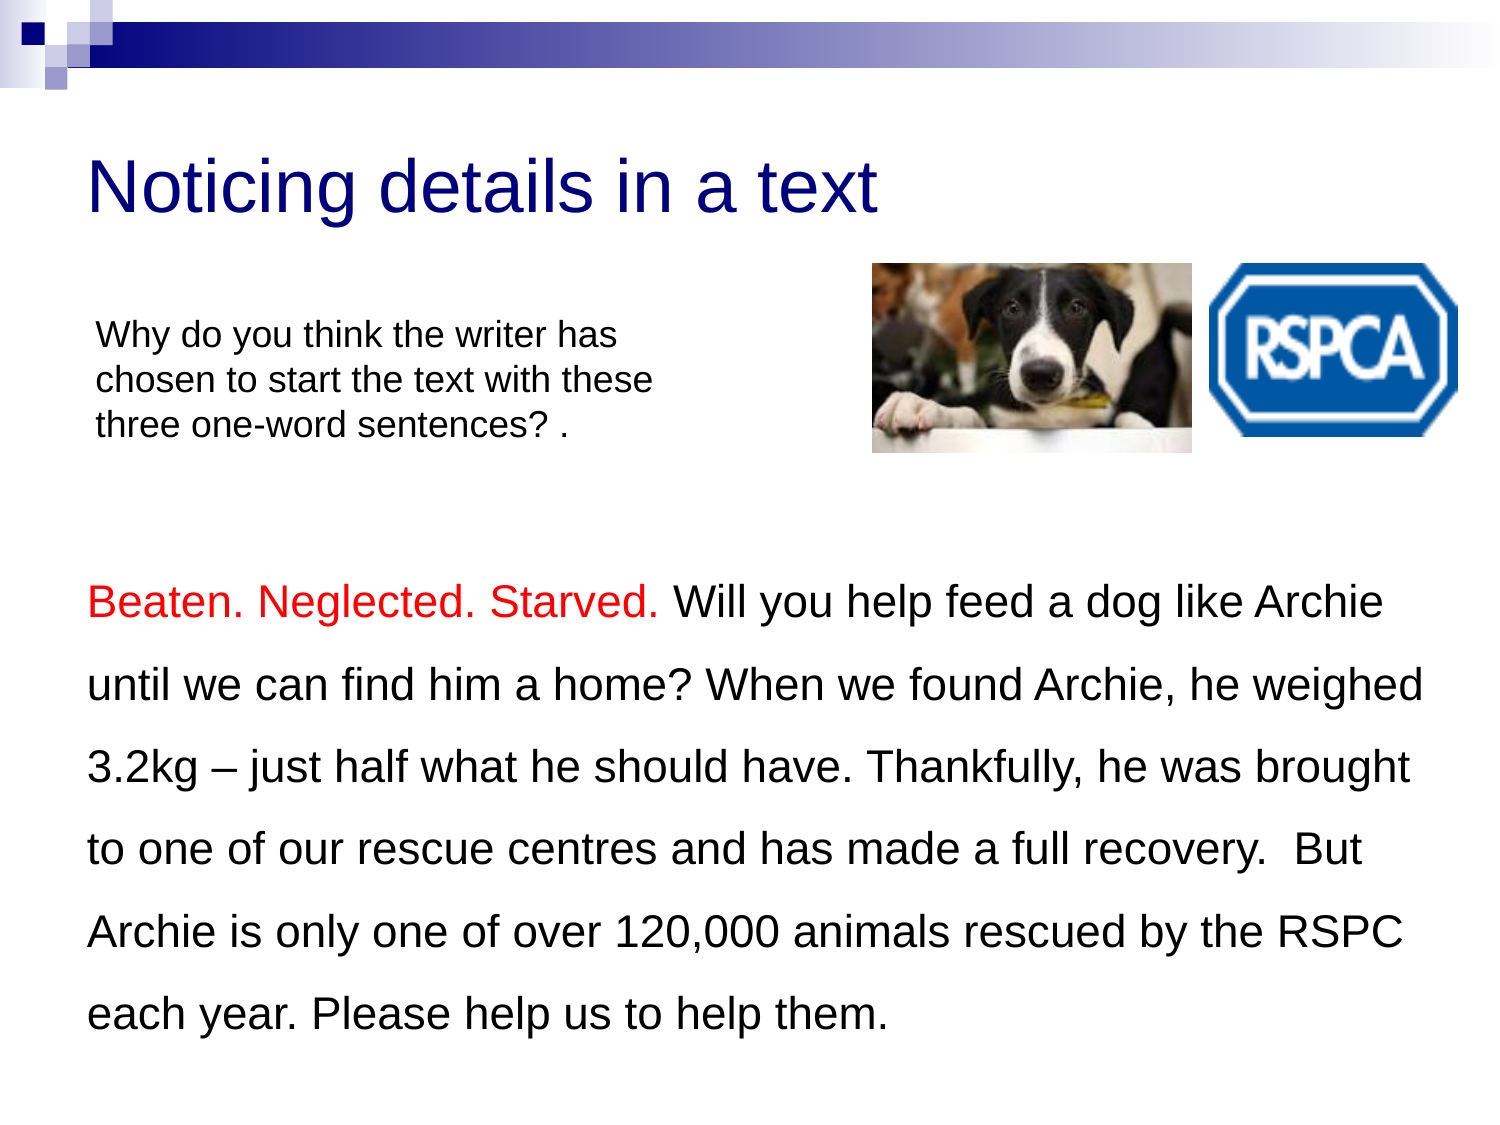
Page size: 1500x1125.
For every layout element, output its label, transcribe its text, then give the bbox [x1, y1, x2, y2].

list Beaten. Neglected. Starved. Will you help feed a dog like Archie until we can find him a home? When we found Archie, he weighed 3.2kg – just half what he should have. Thankfully, he was brought to one of our rescue centres and has made a full recovery. But Archie is only one of over 120,000 animals rescued by the RSPC each year. Please help us to help them. [71, 536, 1455, 1125]
title Noticing details in a text [71, 95, 1398, 270]
picture [872, 263, 1192, 453]
text_box Why do you think the writer has chosen to start the text with these three one-word sentences? . [80, 303, 750, 453]
picture [1208, 263, 1458, 437]
